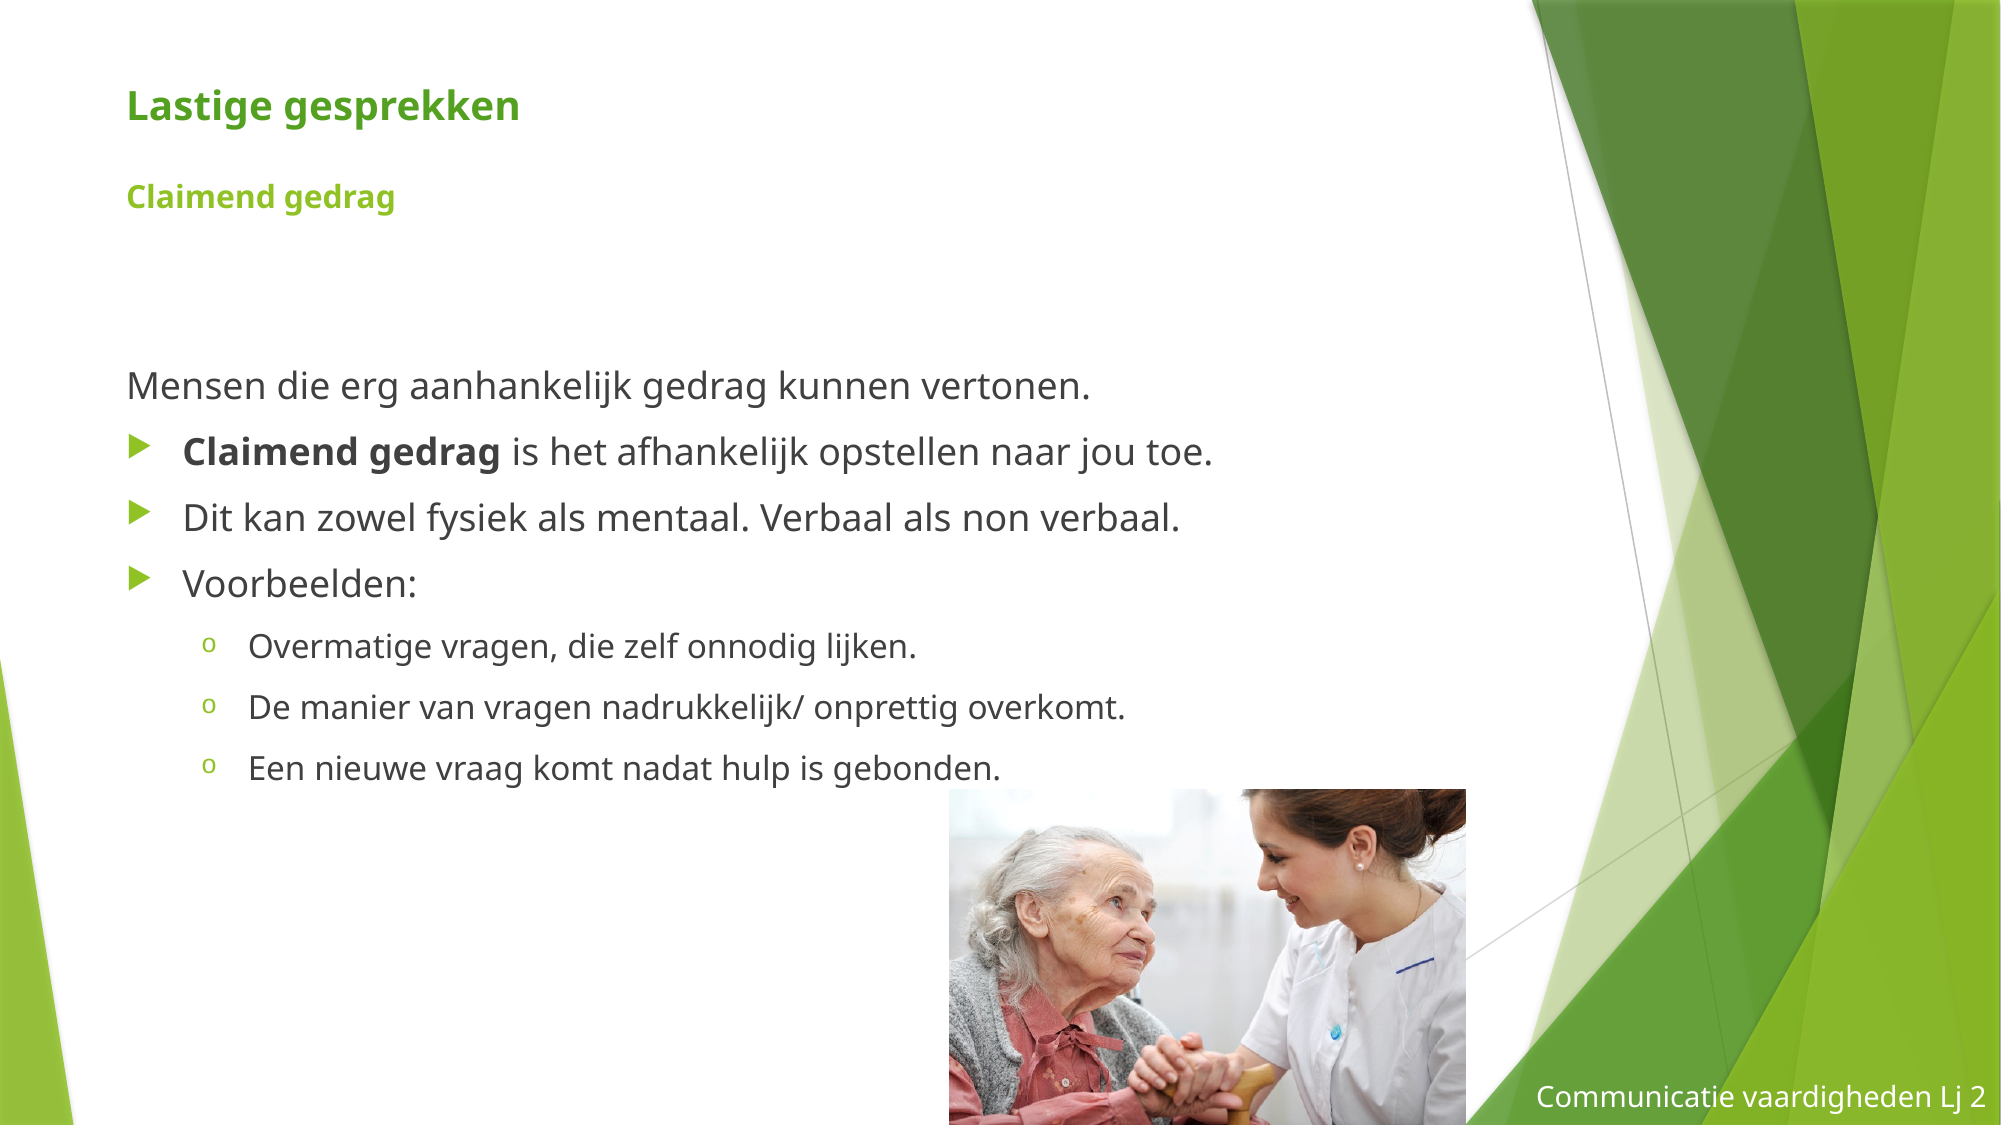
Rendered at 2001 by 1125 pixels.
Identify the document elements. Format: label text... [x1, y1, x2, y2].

text_box Communicatie vaardigheden Lj 2 [1521, 1071, 2000, 1122]
list Mensen die erg aanhankelijk gedrag kunnen vertonen. Claimend gedrag is het afhankelijk opstellen naar jou toe. Dit kan zowel fysiek als mentaal. Verbaal als non verbaal. Voorbeelden: Overmatige vragen, die zelf onnodig lijken. De manier van vragen nadrukkelijk/ onprettig overkomt. Een nieuwe vraag komt nadat hulp is gebonden. [111, 354, 1522, 992]
title Lastige gesprekken Claimend gedrag [111, 72, 1522, 224]
picture [948, 789, 1466, 1125]
